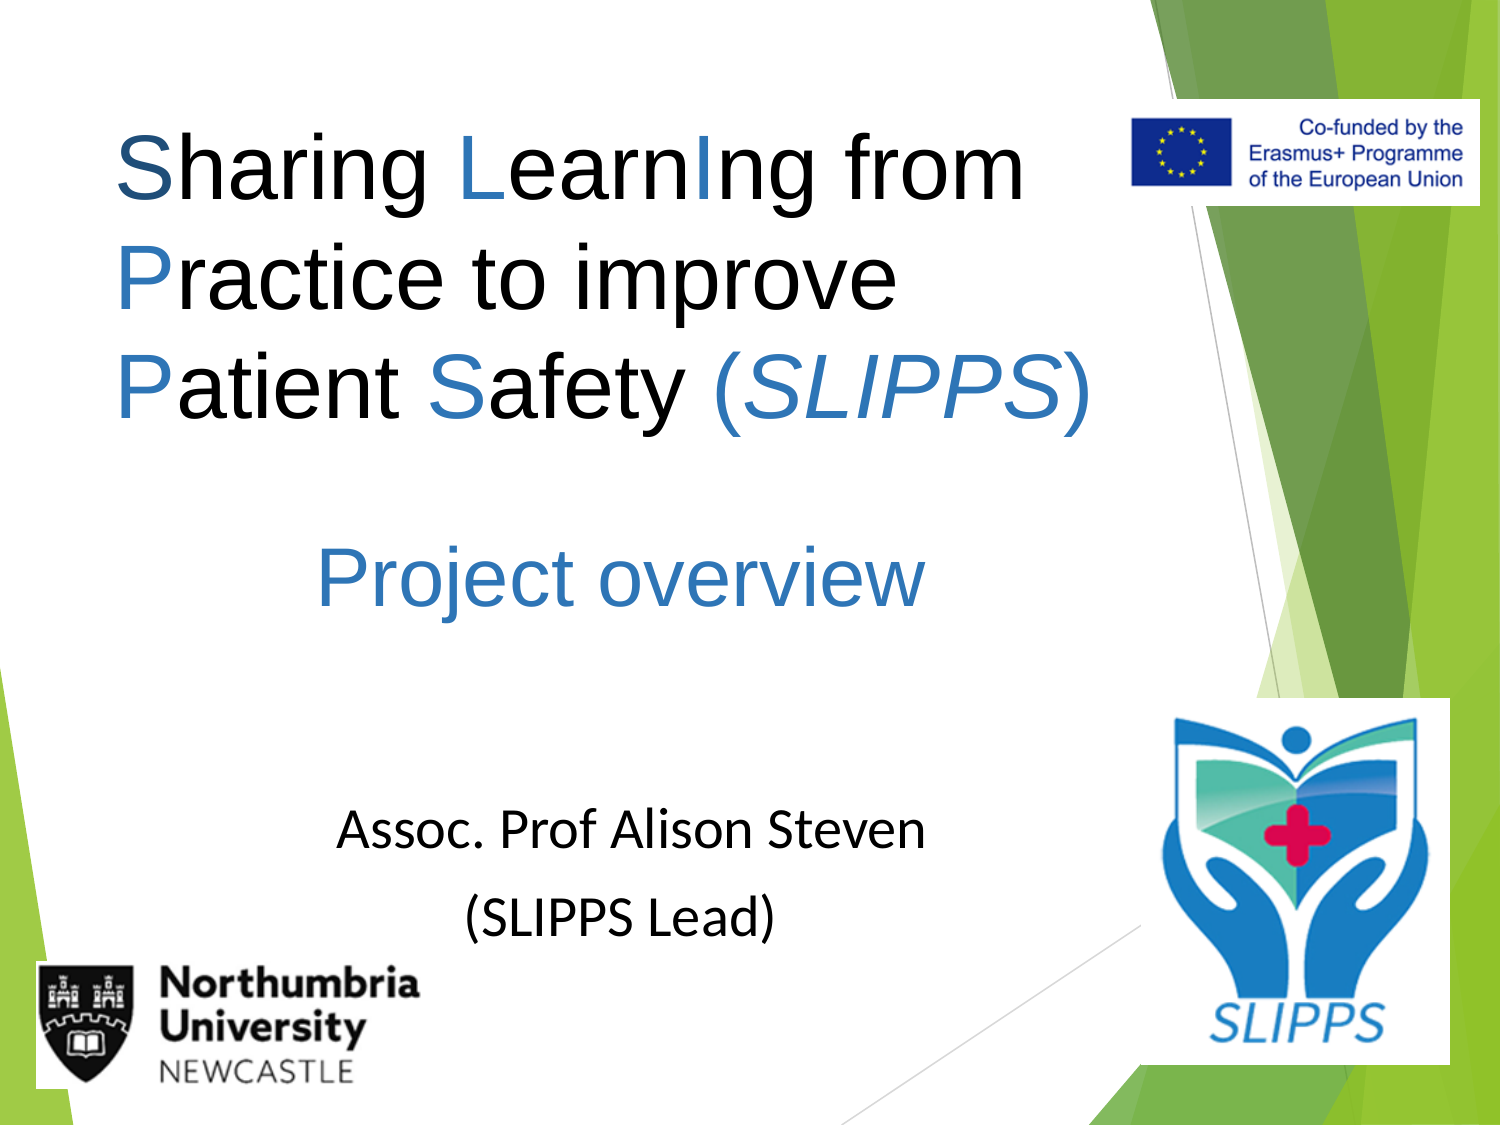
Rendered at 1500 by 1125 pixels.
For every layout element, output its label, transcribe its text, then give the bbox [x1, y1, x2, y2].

list Project overview Assoc. Prof Alison Steven (SLIPPS Lead) [99, 515, 1142, 991]
picture [35, 961, 426, 1089]
picture [1111, 99, 1480, 207]
picture [1140, 698, 1451, 1065]
title Sharing LearnIng from Practice to improve Patient Safety (SLIPPS) [99, 99, 1142, 317]
